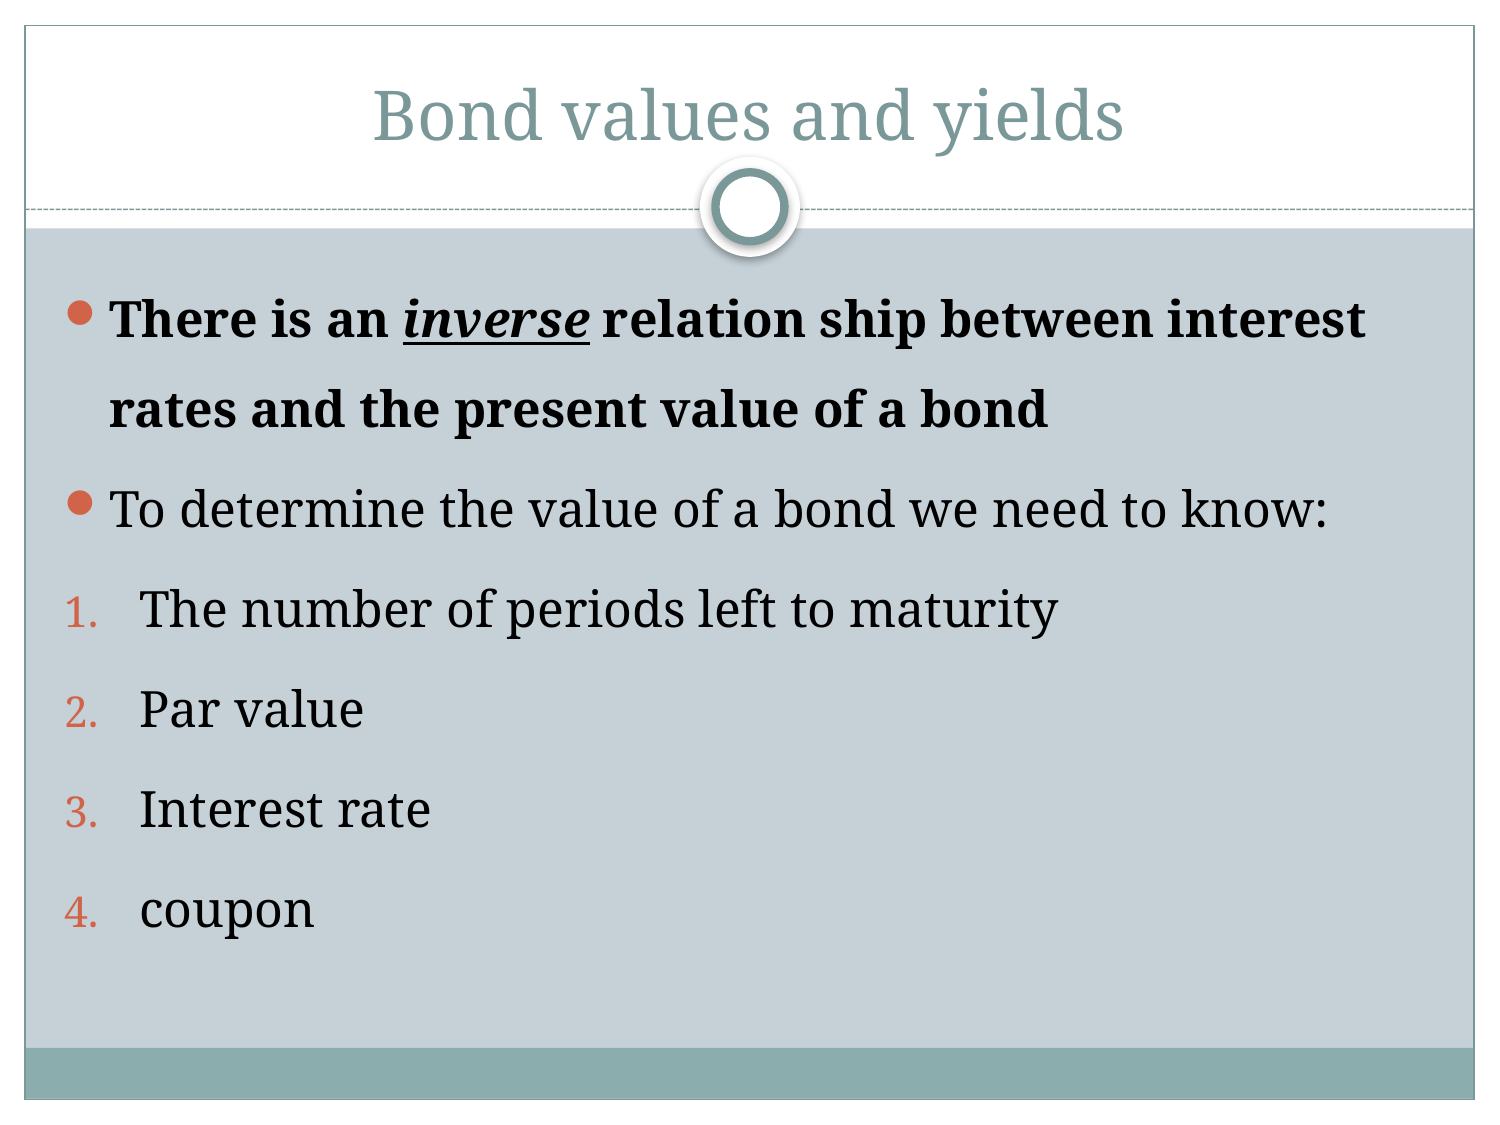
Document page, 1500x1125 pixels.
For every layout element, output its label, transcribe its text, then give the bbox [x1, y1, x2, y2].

list There is an inverse relation ship between interest rates and the present value of a bond To determine the value of a bond we need to know: The number of periods left to maturity Par value Interest rate coupon [49, 250, 1445, 1001]
title Bond values and yields [49, 37, 1450, 162]
